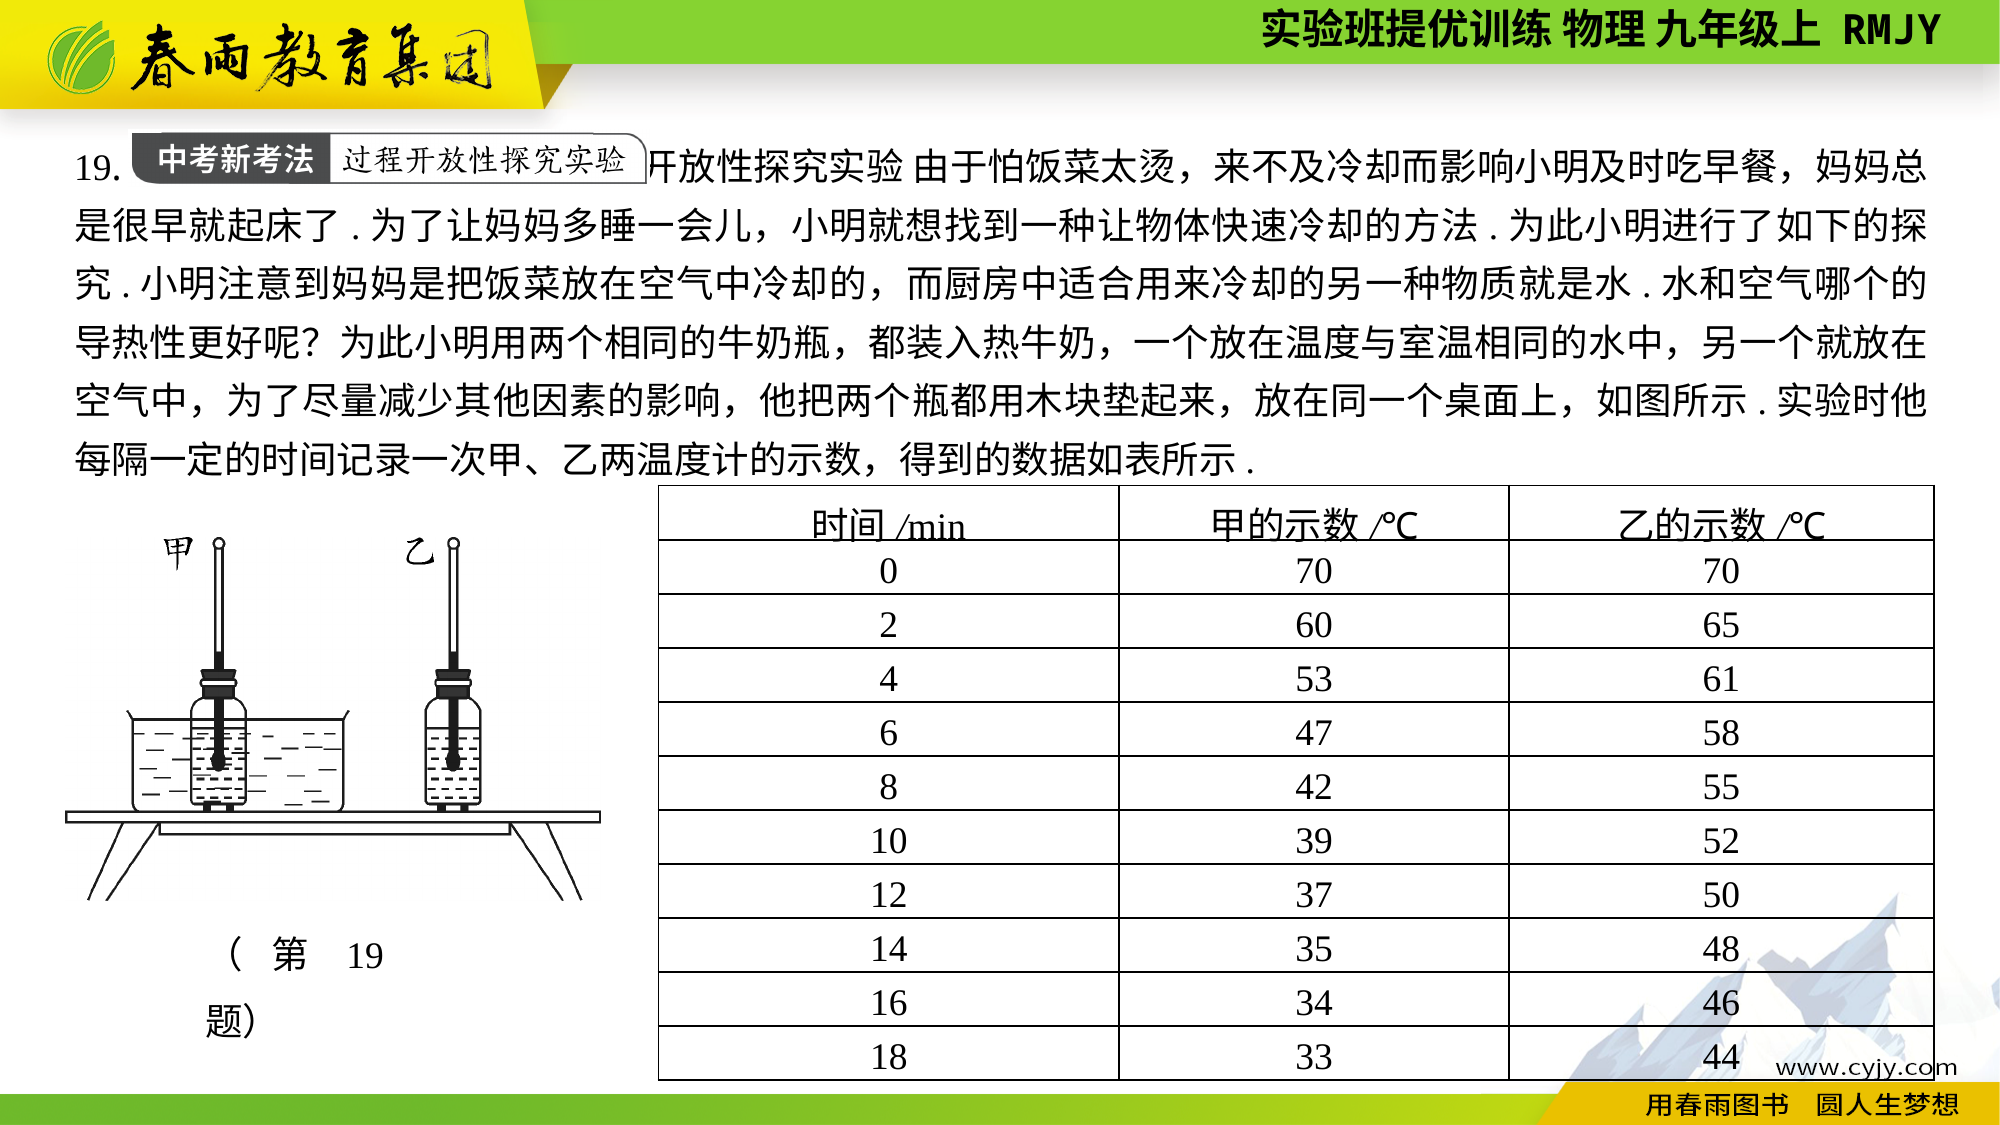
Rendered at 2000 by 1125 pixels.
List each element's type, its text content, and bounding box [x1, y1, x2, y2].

list 19. （14分）过程开放性探究实验 由于怕饭菜太烫，来不及冷却而影响小明及时吃早餐，妈妈总是很早就起床了.为了让妈妈多睡一会儿，小明就想找到一种让物体快速冷却的方法.为此小明进行了如下的探究.小明注意到妈妈是把饭菜放在空气中冷却的，而厨房中适合用来冷却的另一种物质就是水.水和空气哪个的导热性更好呢？为此小明用两个相同的牛奶瓶，都装入热牛奶，一个放在温度与室温相同的水中，另一个就放在空气中，为了尽量减少其他因素的影响，他把两个瓶都用木块垫起来，放在同一个桌面上，如图所示.实验时他每隔一定的时间记录一次甲、乙两温度计的示数，得到的数据如表所示. [59, 122, 1944, 486]
table_cell 70 [1120, 541, 1508, 593]
table_cell 47 [1120, 703, 1508, 755]
table_cell 50 [1510, 865, 1933, 917]
table_header 甲的示数/℃ [1120, 486, 1508, 539]
table_cell 37 [1120, 865, 1508, 917]
table_cell 0 [659, 541, 1118, 593]
table_cell 4 [659, 649, 1118, 701]
table_cell 48 [1510, 919, 1933, 971]
table_cell 39 [1120, 811, 1508, 863]
text_box （第19题） [190, 909, 408, 983]
table_cell 16 [659, 973, 1118, 1025]
picture [0, 0, 2000, 1125]
table_cell 42 [1120, 757, 1508, 809]
table_cell 58 [1510, 703, 1933, 755]
table_cell 10 [659, 811, 1118, 863]
table_header 乙的示数/℃ [1510, 486, 1933, 539]
table_cell 12 [659, 865, 1118, 917]
table_cell 44 [1510, 1027, 1933, 1079]
table_cell 33 [1120, 1027, 1508, 1079]
table_cell 18 [659, 1027, 1118, 1079]
table_cell 53 [1120, 649, 1508, 701]
table_cell 14 [659, 919, 1118, 971]
table_header 时间/min [659, 486, 1118, 539]
table_cell 60 [1120, 595, 1508, 647]
table_cell 8 [659, 757, 1118, 809]
table_cell 2 [659, 595, 1118, 647]
table_cell 61 [1510, 649, 1933, 701]
table_cell 46 [1510, 973, 1933, 1025]
table_cell 6 [659, 703, 1118, 755]
table_cell 35 [1120, 919, 1508, 971]
table_cell 52 [1510, 811, 1933, 863]
table_cell 70 [1510, 541, 1933, 593]
table_cell 34 [1120, 973, 1508, 1025]
table_cell 55 [1510, 757, 1933, 809]
table_cell 65 [1510, 595, 1933, 647]
